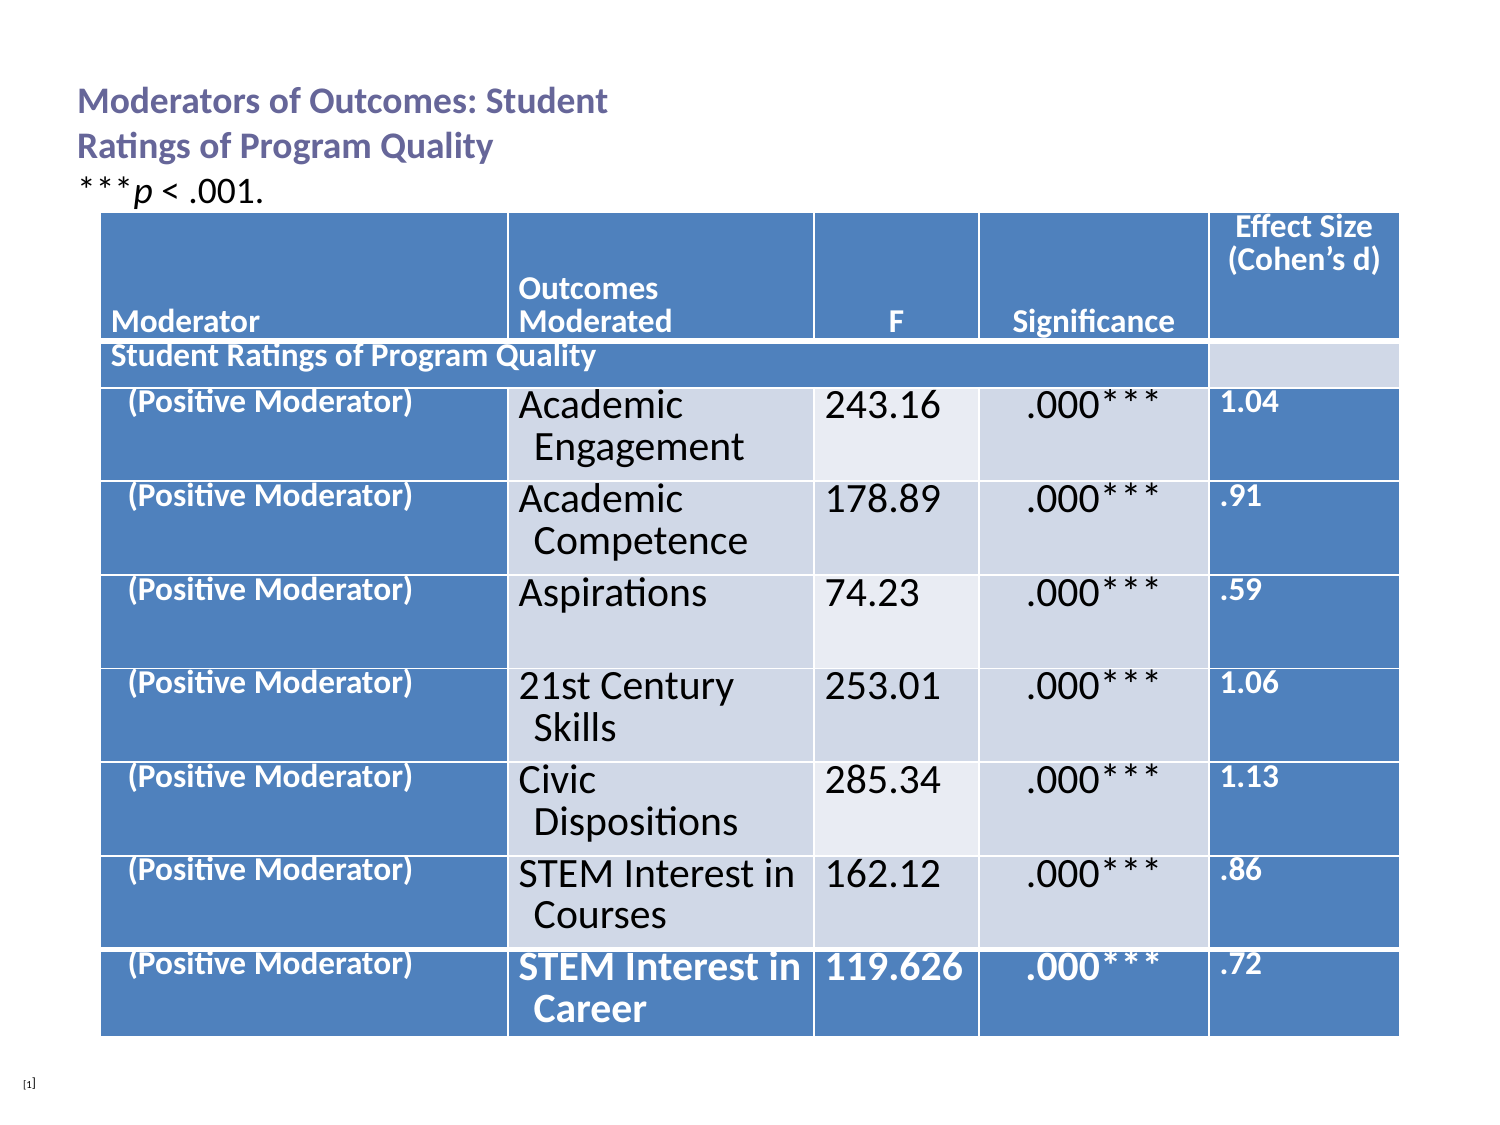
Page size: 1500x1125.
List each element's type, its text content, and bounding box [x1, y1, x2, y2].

table_cell STEM Interest in Courses [509, 857, 813, 947]
table_cell 119.626 [815, 952, 978, 1036]
table_cell 285.34 [815, 763, 978, 855]
table_cell .72 [1210, 952, 1399, 1036]
table_cell .000*** [980, 669, 1208, 761]
table_cell 74.23 [815, 576, 978, 668]
table_cell Academic Engagement [509, 389, 813, 480]
table_cell (Positive Moderator) [101, 576, 507, 668]
table_cell .59 [1210, 576, 1399, 668]
table_cell (Positive Moderator) [101, 389, 507, 480]
table_cell 243.16 [815, 389, 978, 480]
text_box [1] [8, 1064, 51, 1107]
table_cell .86 [1210, 857, 1399, 947]
table_cell Student Ratings of Program Quality [101, 344, 1208, 387]
table_cell Aspirations [509, 576, 813, 668]
table_cell .000*** [980, 763, 1208, 855]
table_cell (Positive Moderator) [101, 482, 507, 574]
table_cell [1210, 344, 1399, 387]
table_cell (Positive Moderator) [101, 857, 507, 947]
text_box Moderators of Outcomes: Student Ratings of Program Quality ***p < .001. [62, 69, 1425, 344]
table_cell .000*** [980, 389, 1208, 480]
table_cell .91 [1210, 482, 1399, 574]
table_cell 1.13 [1210, 763, 1399, 855]
table_cell (Positive Moderator) [101, 952, 507, 1036]
table_cell (Positive Moderator) [101, 763, 507, 855]
table_cell (Positive Moderator) [101, 669, 507, 761]
table_cell .000*** [980, 857, 1208, 947]
table_cell .000*** [980, 576, 1208, 668]
table_cell 162.12 [815, 857, 978, 947]
table_cell 1.06 [1210, 669, 1399, 761]
table_cell STEM Interest in Career [509, 952, 813, 1036]
table_cell 1.04 [1210, 389, 1399, 480]
table_cell Civic Dispositions [509, 763, 813, 855]
table_cell 178.89 [815, 482, 978, 574]
table_cell .000*** [980, 482, 1208, 574]
table_cell 253.01 [815, 669, 978, 761]
table_cell .000*** [980, 952, 1208, 1036]
table_cell Academic Competence [509, 482, 813, 574]
table_cell 21st Century Skills [509, 669, 813, 761]
